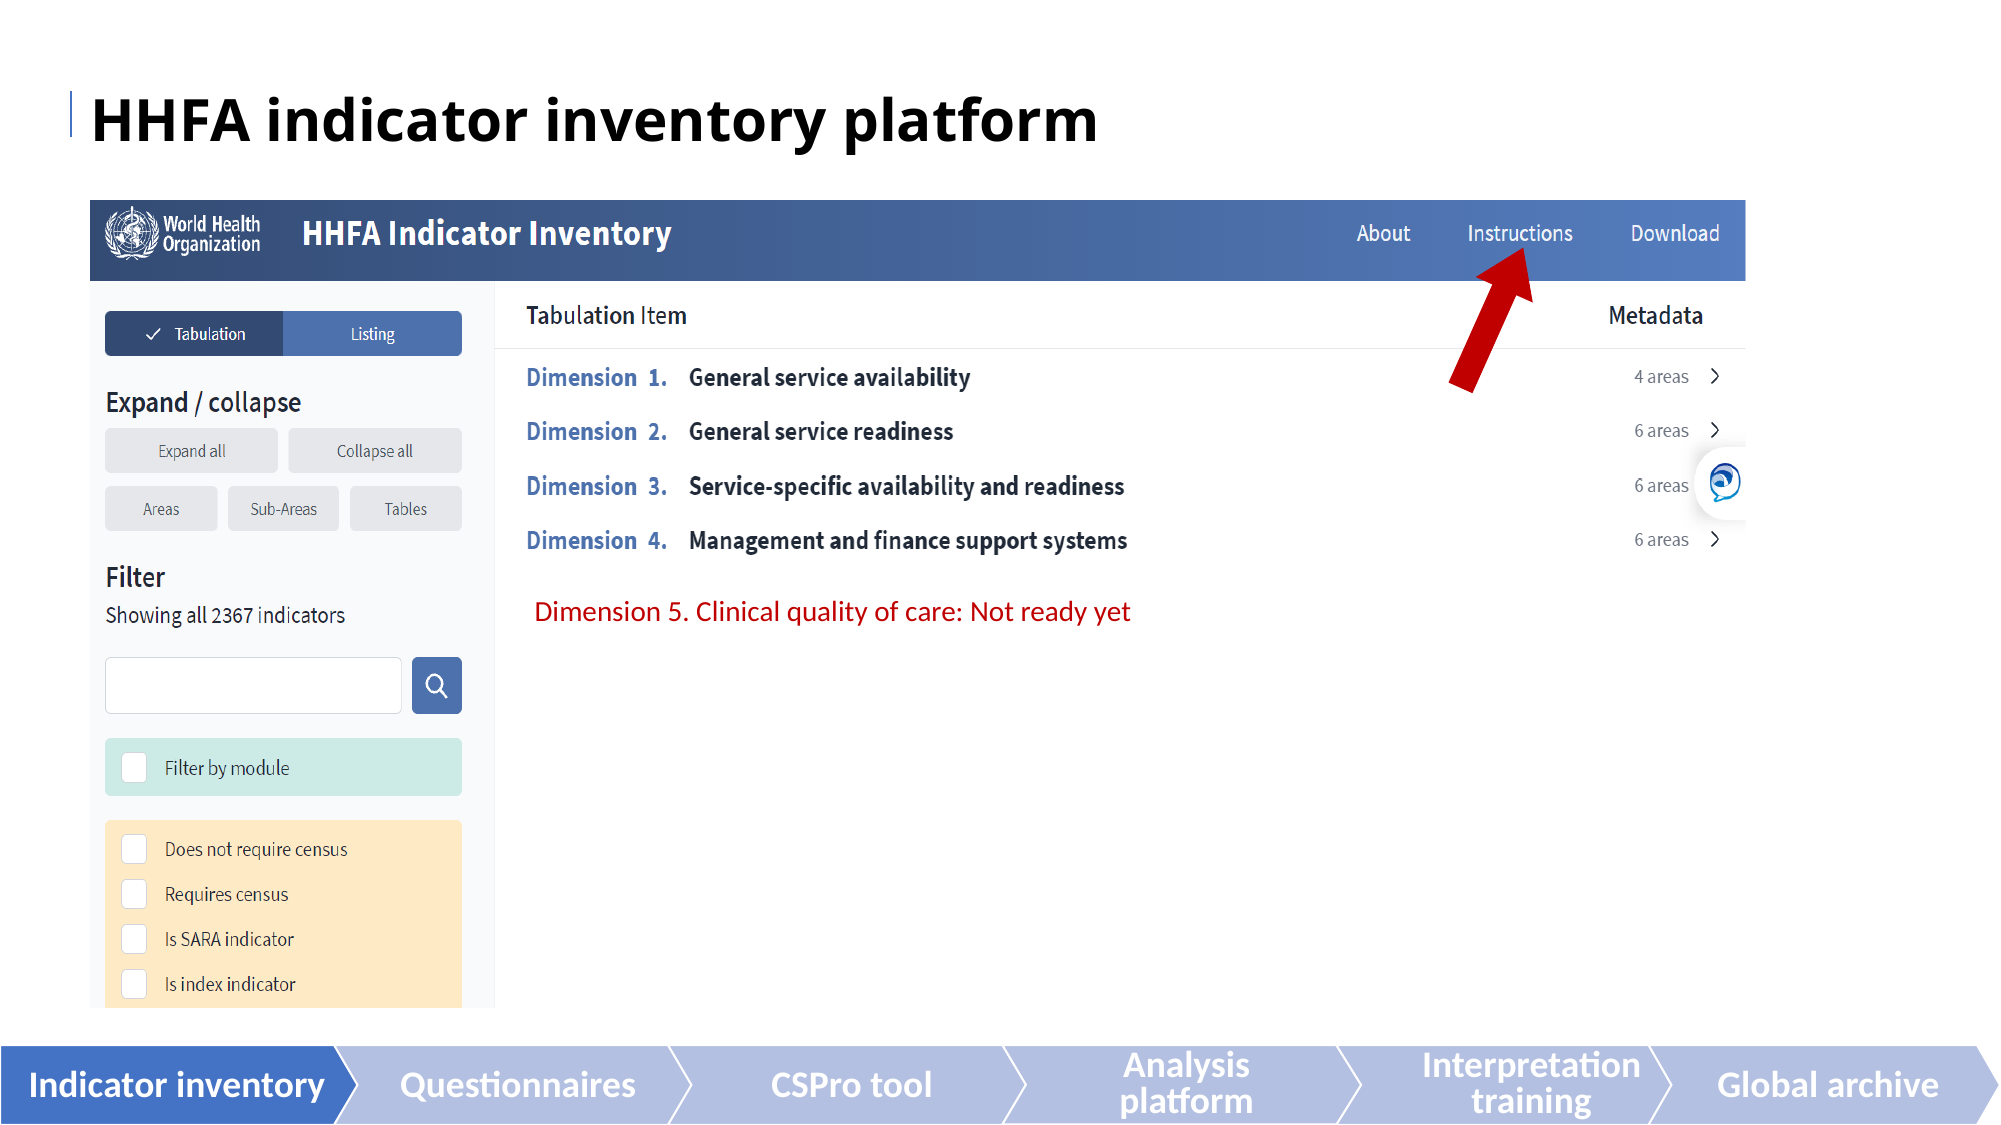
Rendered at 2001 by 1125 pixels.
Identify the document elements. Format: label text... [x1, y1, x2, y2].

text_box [89, 199, 1746, 1008]
list HHFA indicator inventory platform [75, 75, 1843, 163]
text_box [0, 1044, 2000, 1125]
